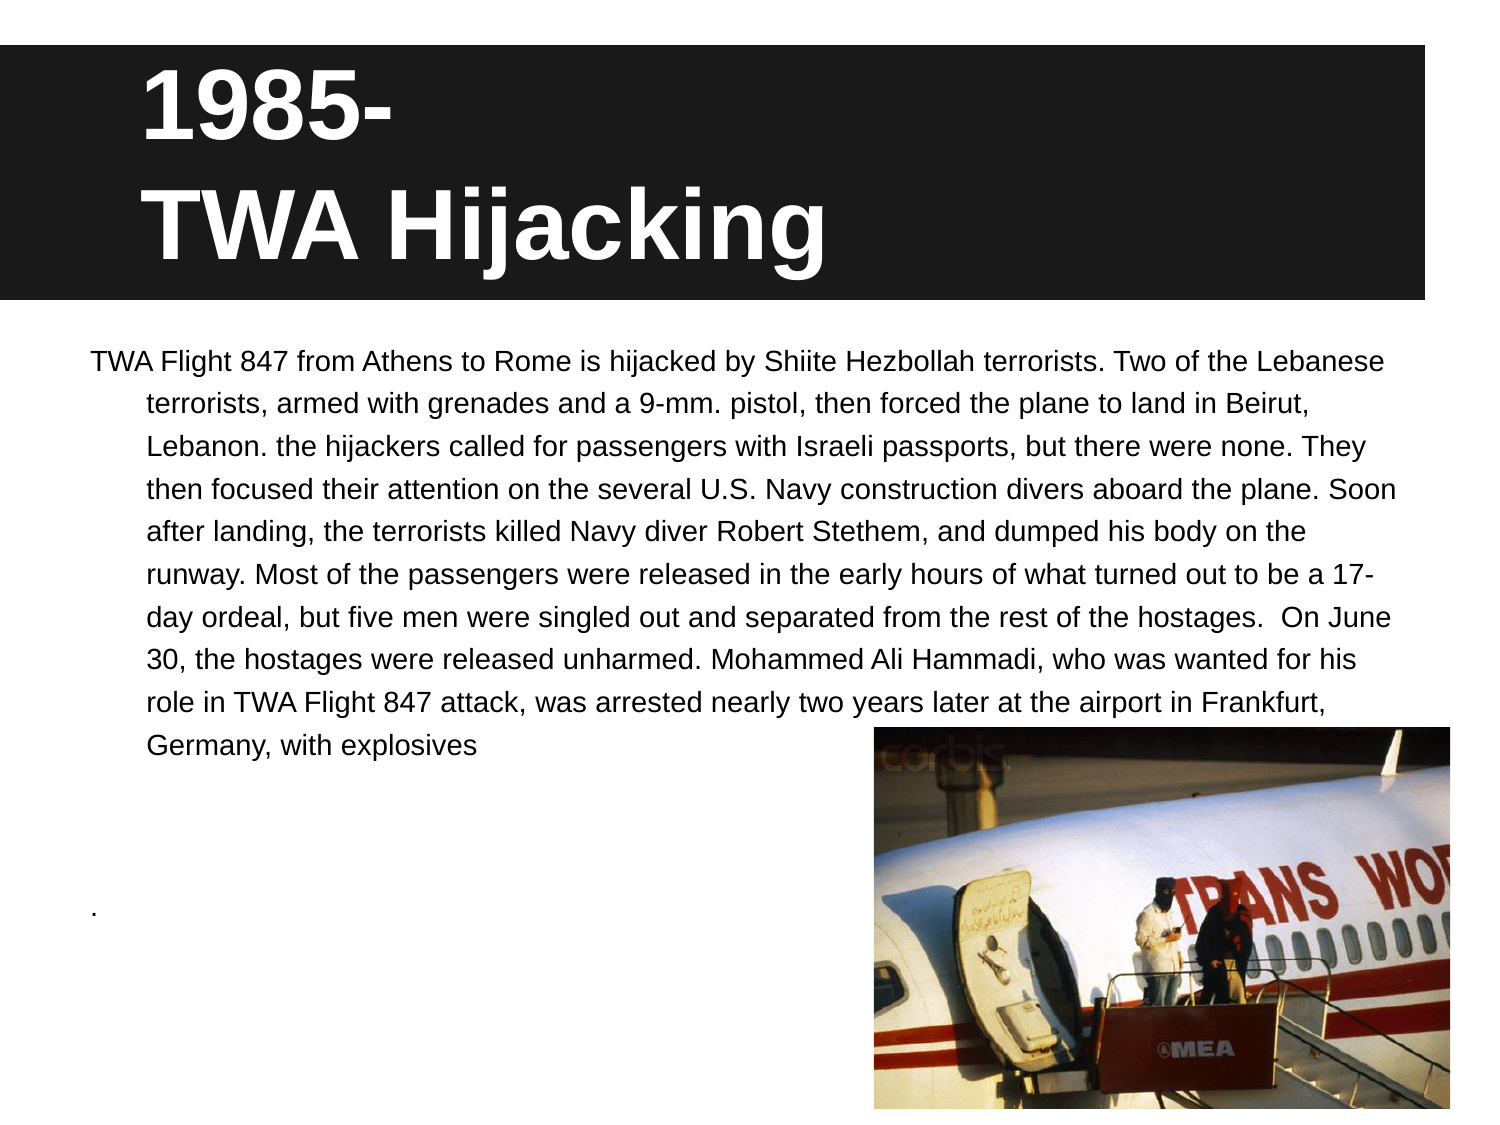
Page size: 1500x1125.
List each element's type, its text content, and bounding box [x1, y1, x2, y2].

text_box [873, 727, 1451, 1109]
title 1985- TWA Hijacking [75, 45, 1425, 295]
list TWA Flight 847 from Athens to Rome is hijacked by Shiite Hezbollah terrorists. Two of the Lebanese terrorists, armed with grenades and a 9-mm. pistol, then forced the plane to land in Beirut, Lebanon. the hijackers called for passengers with Israeli passports, but there were none. They then focused their attention on the several U.S. Navy construction divers aboard the plane. Soon after landing, the terrorists killed Navy diver Robert Stethem, and dumped his body on the runway. Most of the passengers were released in the early hours of what turned out to be a 17-day ordeal, but five men were singled out and separated from the rest of the hostages. On June 30, the hostages were released unharmed. Mohammed Ali Hammadi, who was wanted for his role in TWA Flight 847 attack, was arrested nearly two years later at the airport in Frankfurt, Germany, with explosives . [75, 319, 1425, 1078]
